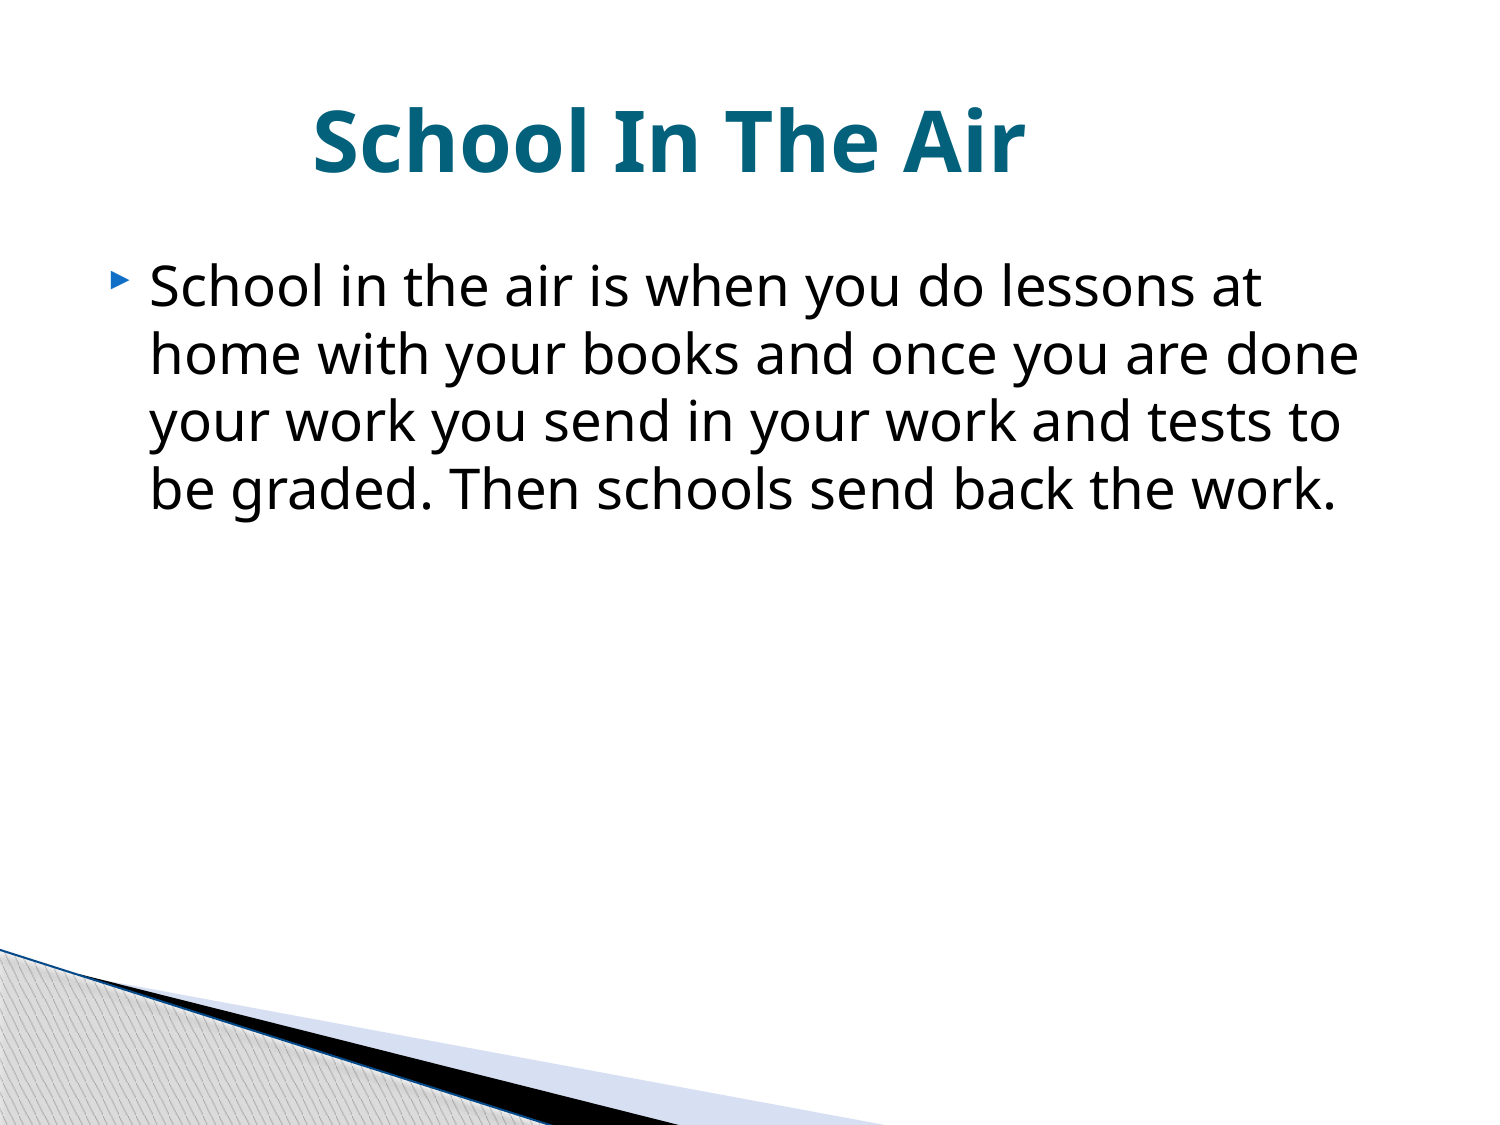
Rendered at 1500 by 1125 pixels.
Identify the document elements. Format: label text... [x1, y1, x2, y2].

title School In The Air [75, 45, 1425, 233]
list School in the air is when you do lessons at home with your books and once you are done your work you send in your work and tests to be graded. Then schools send back the work. [75, 243, 1425, 986]
